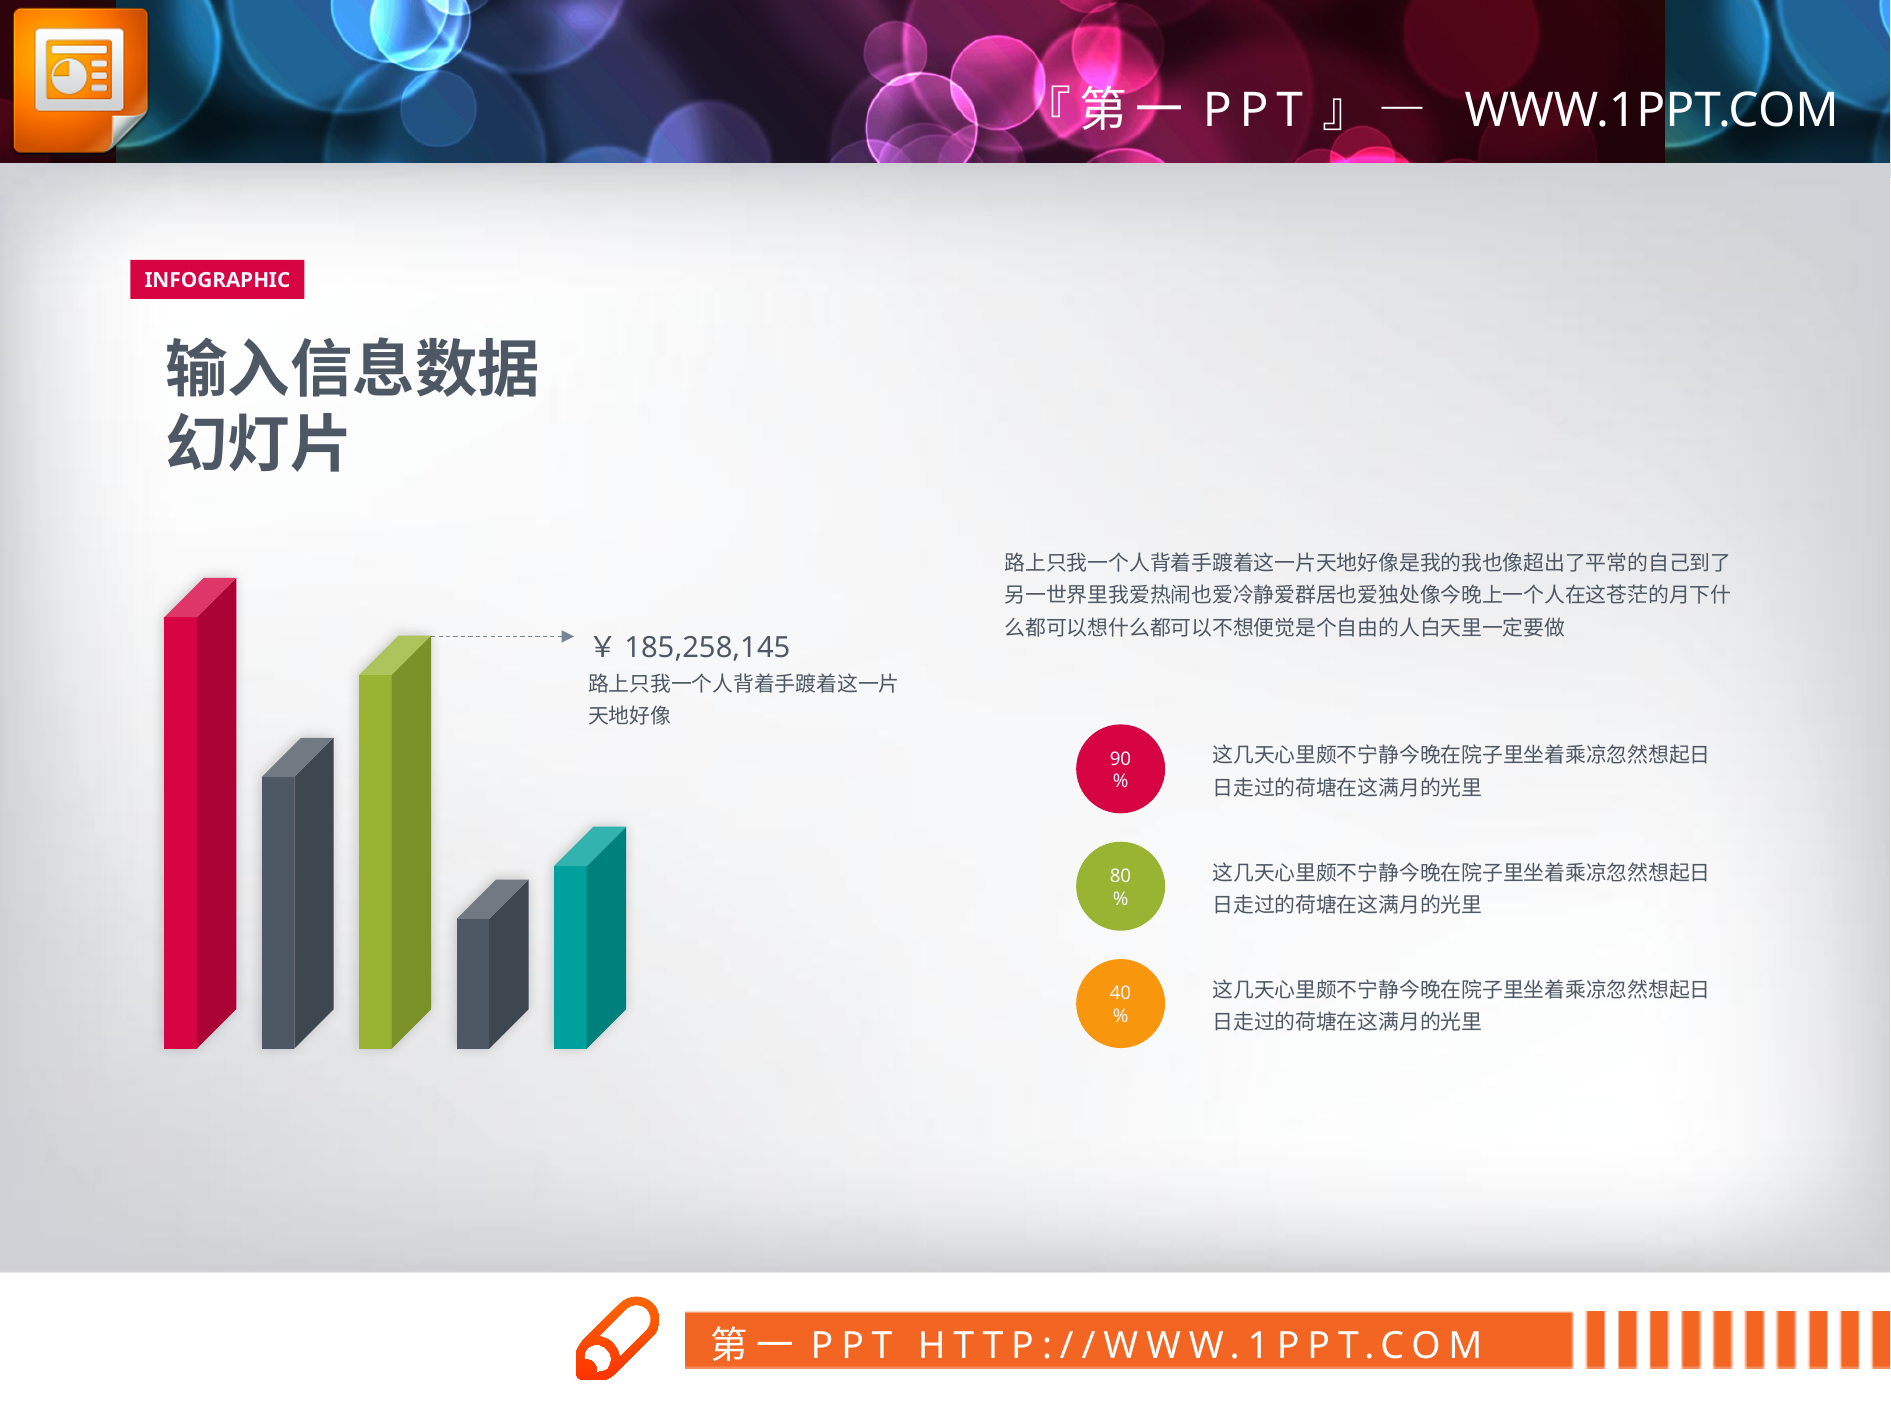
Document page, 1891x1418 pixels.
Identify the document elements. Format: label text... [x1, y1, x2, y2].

picture [0, 0, 1891, 1275]
text_box INFOGRAPHIC [130, 259, 305, 299]
text_box [456, 879, 529, 1049]
text_box [261, 737, 334, 1049]
picture [685, 1311, 1891, 1369]
text_box 这几天心里颇不宁静今晚在院子里坐着乘凉忽然想起日日走过的荷塘在这满月的光里 [1198, 962, 1731, 1042]
text_box 输入信息数据 幻灯片 [151, 322, 555, 487]
text_box ￥185,258,145 路上只我一个人背着手踱着这一片天地好像 [573, 610, 922, 735]
text_box 路上只我一个人背着手踱着这一片天地好像是我的我也像超出了平常的自己到了另一世界里我爱热闹也爱冷静爱群居也爱独处像今晚上一个人在这苍茫的月下什么都可以想什么都可以不想便觉是个自由的人白天里一定要做 [990, 534, 1765, 647]
text_box 40% [1076, 959, 1166, 1049]
text_box 90% [1076, 724, 1166, 814]
text_box [164, 577, 237, 1049]
text_box [554, 826, 627, 1049]
text_box [359, 635, 432, 1049]
text_box 这几天心里颇不宁静今晚在院子里坐着乘凉忽然想起日日走过的荷塘在这满月的光里 [1198, 727, 1731, 807]
text_box 这几天心里颇不宁静今晚在院子里坐着乘凉忽然想起日日走过的荷塘在这满月的光里 [1198, 844, 1731, 924]
text_box 80% [1076, 841, 1166, 931]
